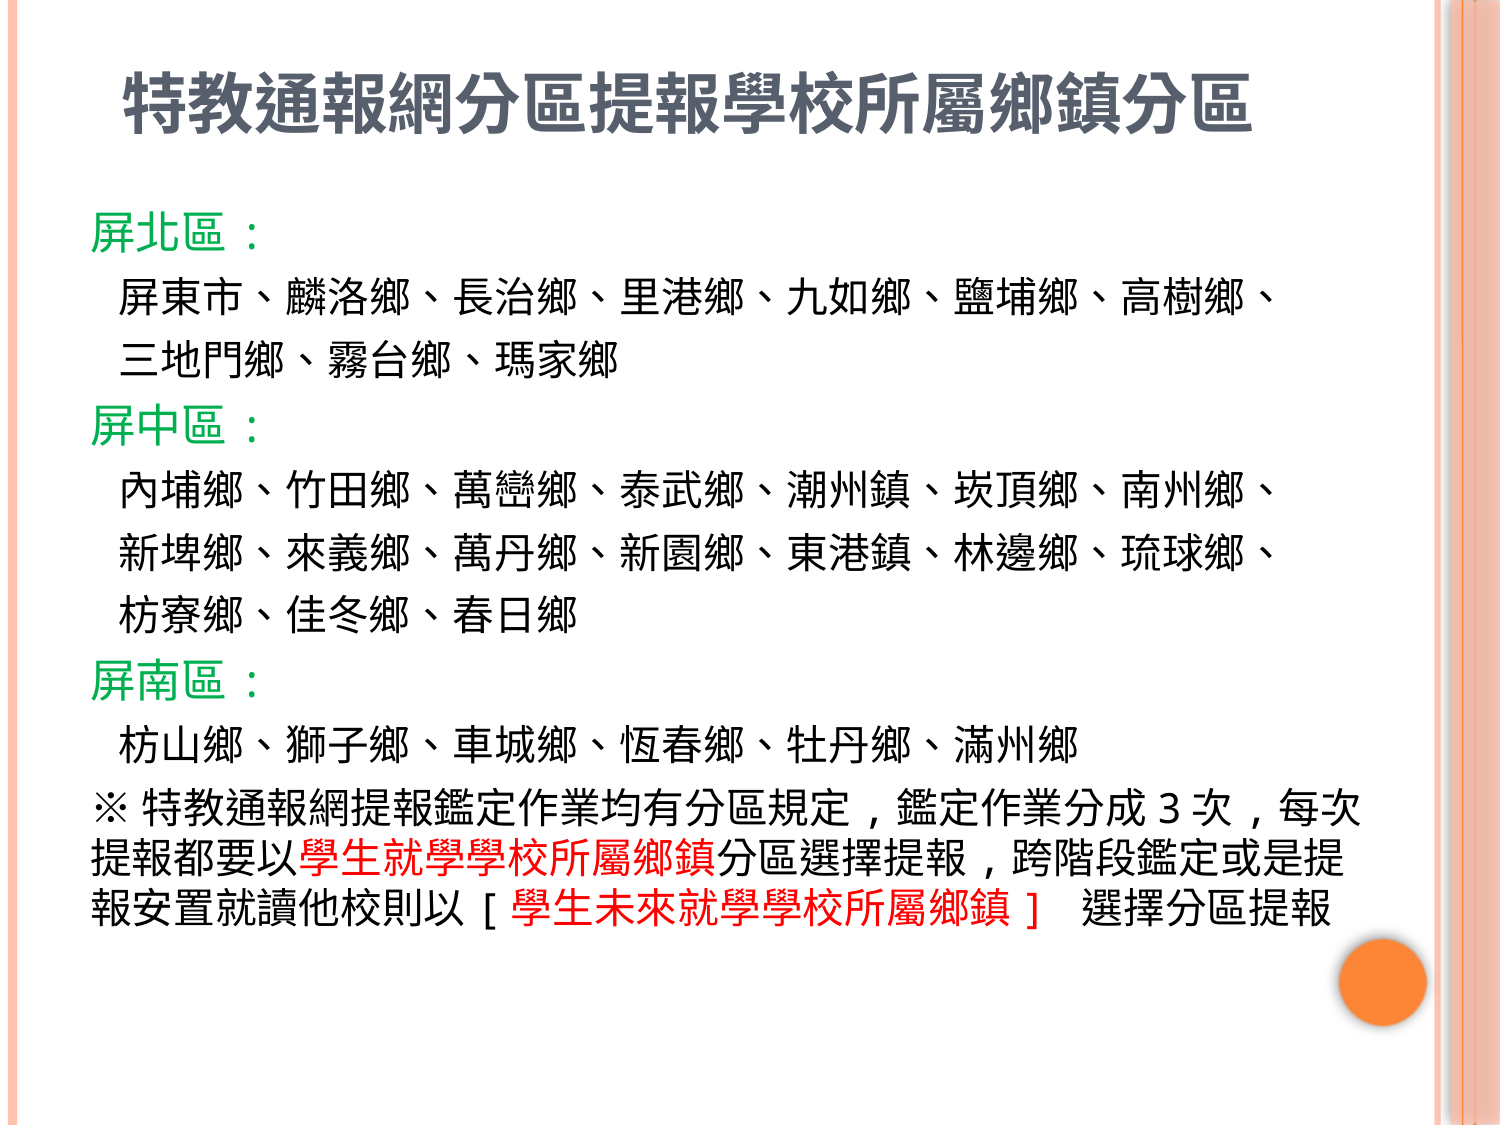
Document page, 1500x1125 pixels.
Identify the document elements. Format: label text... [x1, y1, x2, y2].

title 特教通報網分區提報學校所屬鄉鎮分區 [75, 45, 1388, 149]
list 屏北區: 屏東市、麟洛鄉、長治鄉、里港鄉、九如鄉、鹽埔鄉、高樹鄉、 三地門鄉、霧台鄉、瑪家鄉 屏中區: 內埔鄉、竹田鄉、萬巒鄉、泰武鄉、潮州鎮、崁頂鄉、南州鄉、 新埤鄉、來義鄉、萬丹鄉、新園鄉、東港鎮、林邊鄉、琉球鄉、 枋寮鄉、佳冬鄉、春日鄉 屏南區: 枋山鄉、獅子鄉、車城鄉、恆春鄉、牡丹鄉、滿州鄉 ※特教通報網提報鑑定作業均有分區規定,鑑定作業分成3次,每次提報都要以學生就學學校所屬鄉鎮分區選擇提報,跨階段鑑定或是提報安置就讀他校則以[學生未來就學學校所屬鄉鎮] 選擇分區提報 [75, 196, 1388, 1094]
